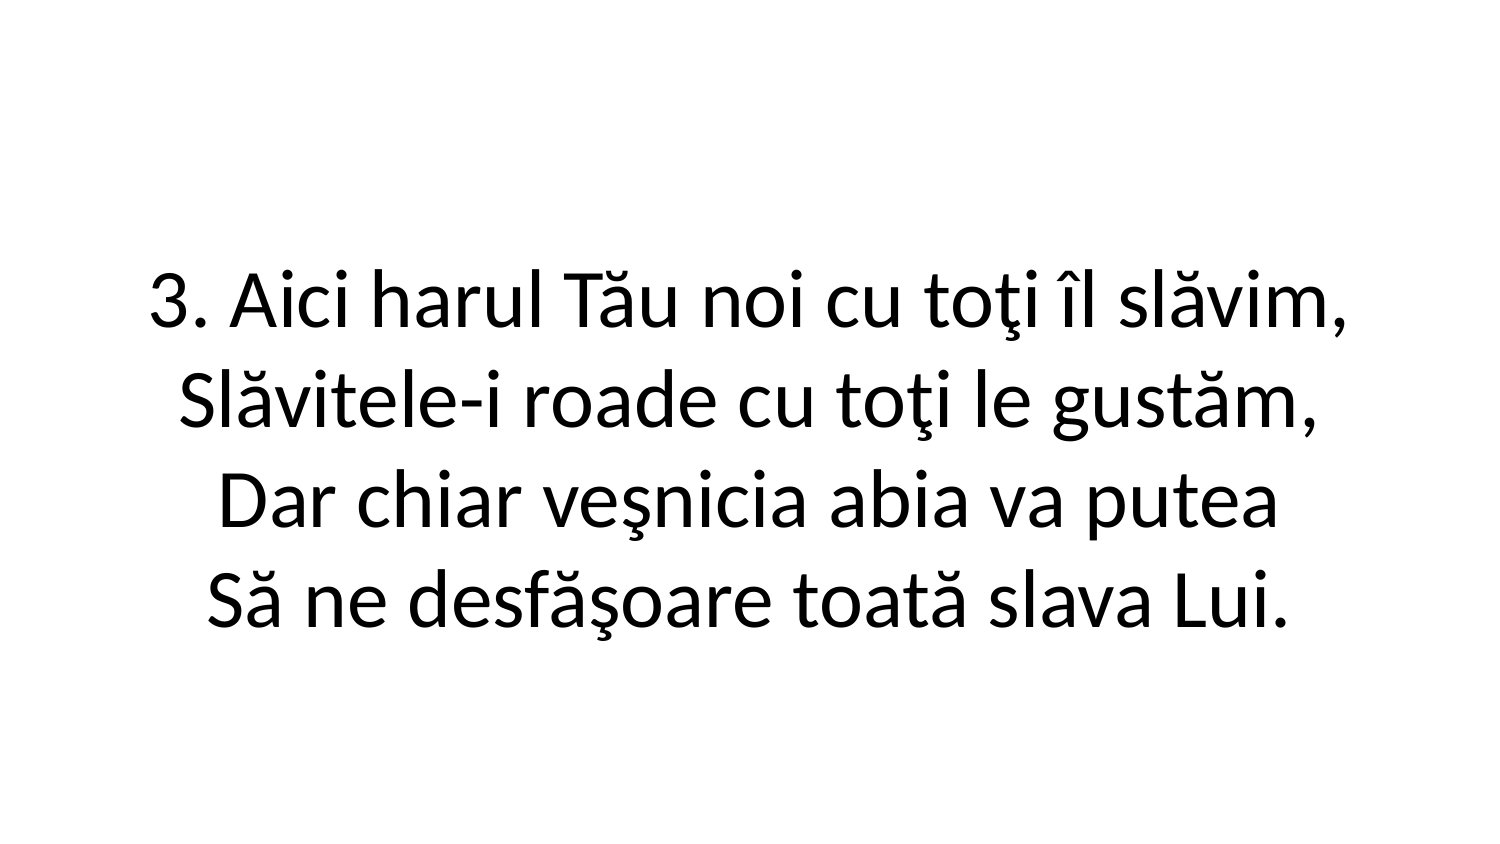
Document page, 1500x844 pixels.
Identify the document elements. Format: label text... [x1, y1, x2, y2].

text_box 3. Aici harul Tău noi cu toţi îl slăvim, Slăvitele-i roade cu toţi le gustăm, Dar chiar veşnicia abia va putea Să ne desfăşoare toată slava Lui. [133, 192, 1367, 652]
